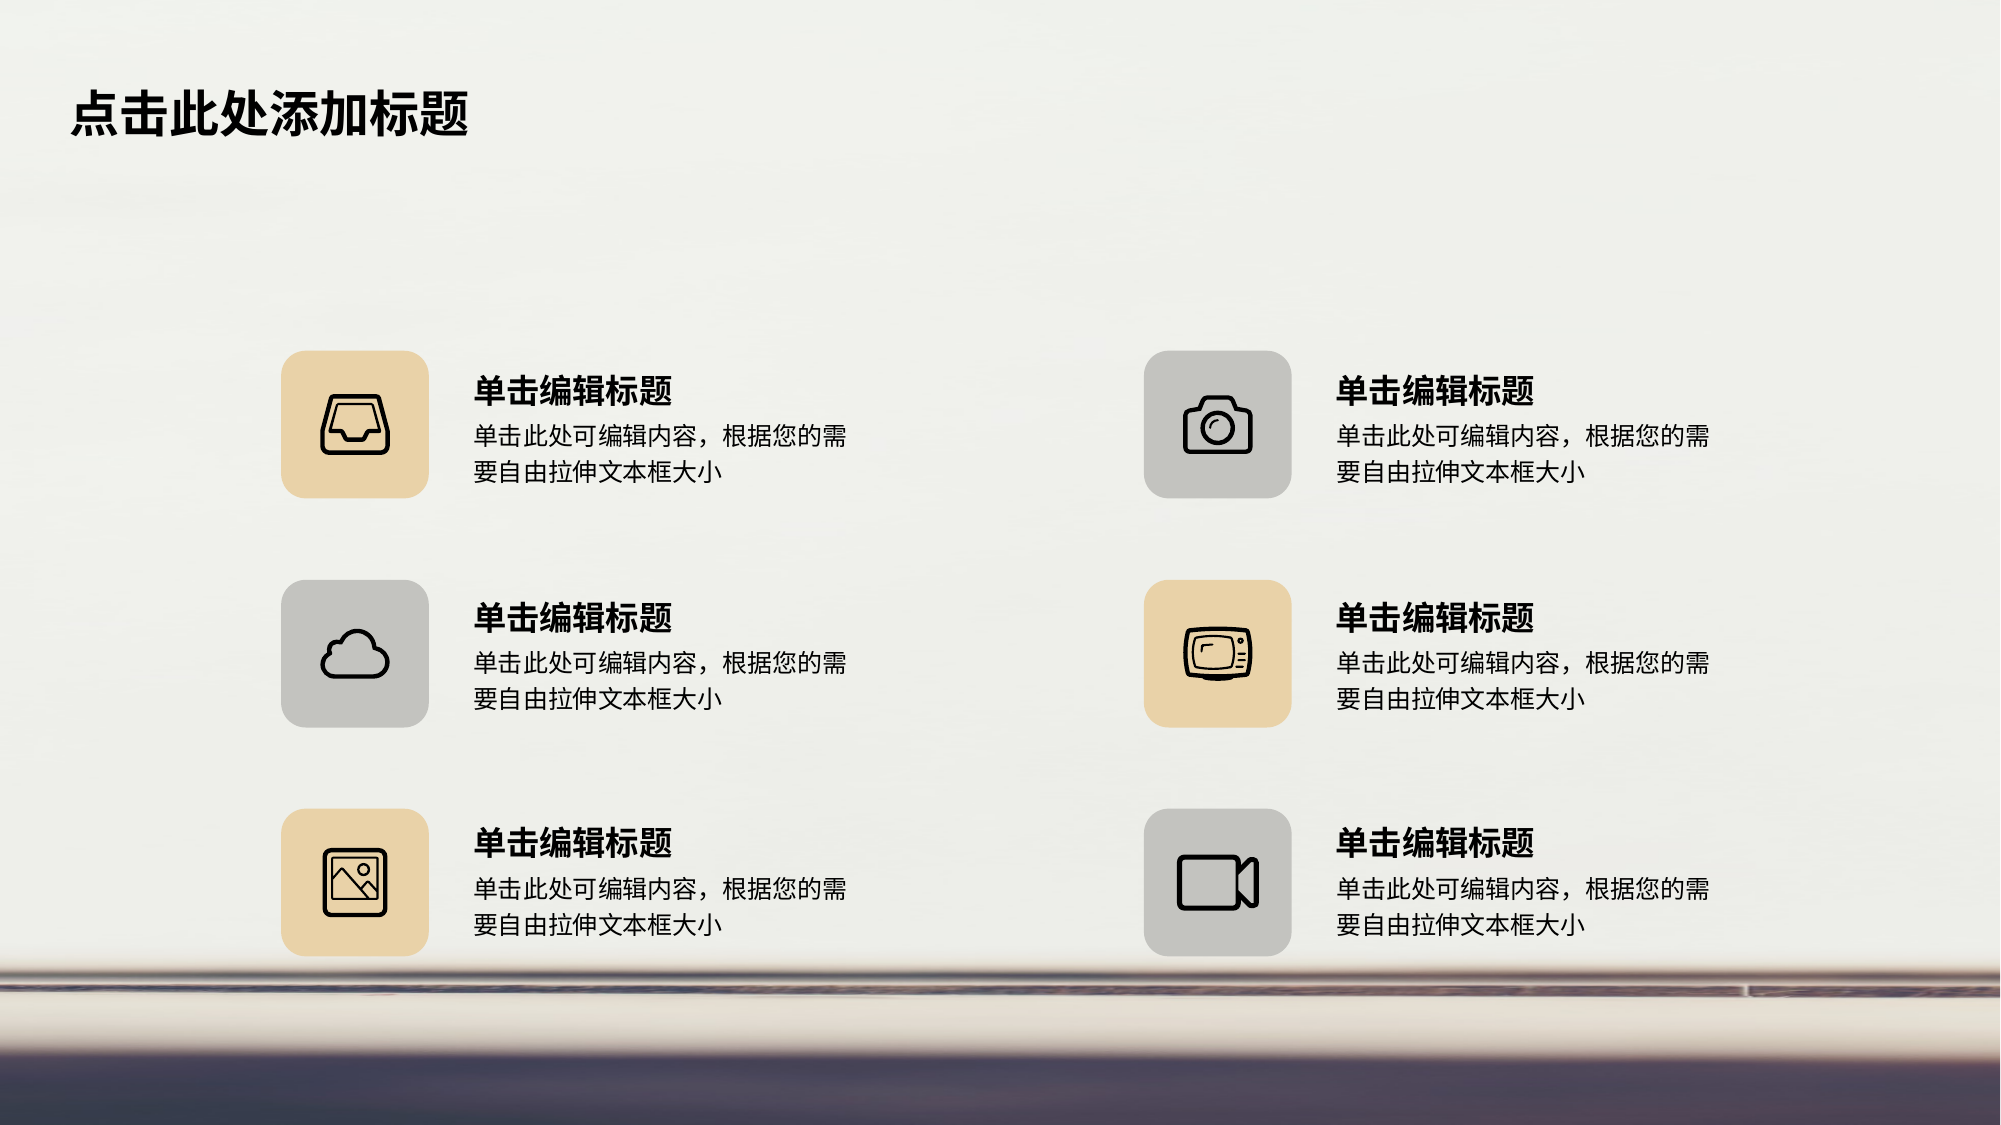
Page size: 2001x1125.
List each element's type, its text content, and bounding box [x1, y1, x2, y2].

text_box 单击此处可编辑内容，根据您的需要自由拉伸文本框大小 [473, 641, 856, 714]
text_box 单击此处可编辑内容，根据您的需要自由拉伸文本框大小 [1335, 414, 1719, 487]
text_box [280, 578, 430, 729]
text_box [280, 807, 430, 958]
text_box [320, 394, 390, 455]
text_box 单击编辑标题 [473, 814, 686, 863]
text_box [1183, 395, 1253, 454]
text_box [1142, 578, 1293, 729]
text_box 单击编辑标题 [1335, 362, 1549, 411]
text_box 单击编辑标题 [1335, 589, 1549, 638]
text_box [322, 847, 388, 918]
text_box 单击此处可编辑内容，根据您的需要自由拉伸文本框大小 [1335, 867, 1719, 940]
text_box 点击此处添加标题 [55, 75, 507, 151]
picture [0, 0, 2001, 1125]
text_box [320, 628, 390, 679]
text_box [280, 349, 430, 500]
text_box 单击此处可编辑内容，根据您的需要自由拉伸文本框大小 [473, 414, 856, 487]
text_box 单击编辑标题 [473, 589, 686, 638]
text_box [1176, 854, 1259, 911]
text_box 单击此处可编辑内容，根据您的需要自由拉伸文本框大小 [473, 867, 856, 940]
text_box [1182, 626, 1254, 681]
text_box [1142, 807, 1293, 958]
text_box [1142, 349, 1293, 500]
text_box 单击编辑标题 [1335, 814, 1549, 863]
text_box 单击编辑标题 [473, 362, 686, 411]
text_box 单击此处可编辑内容，根据您的需要自由拉伸文本框大小 [1335, 641, 1719, 714]
